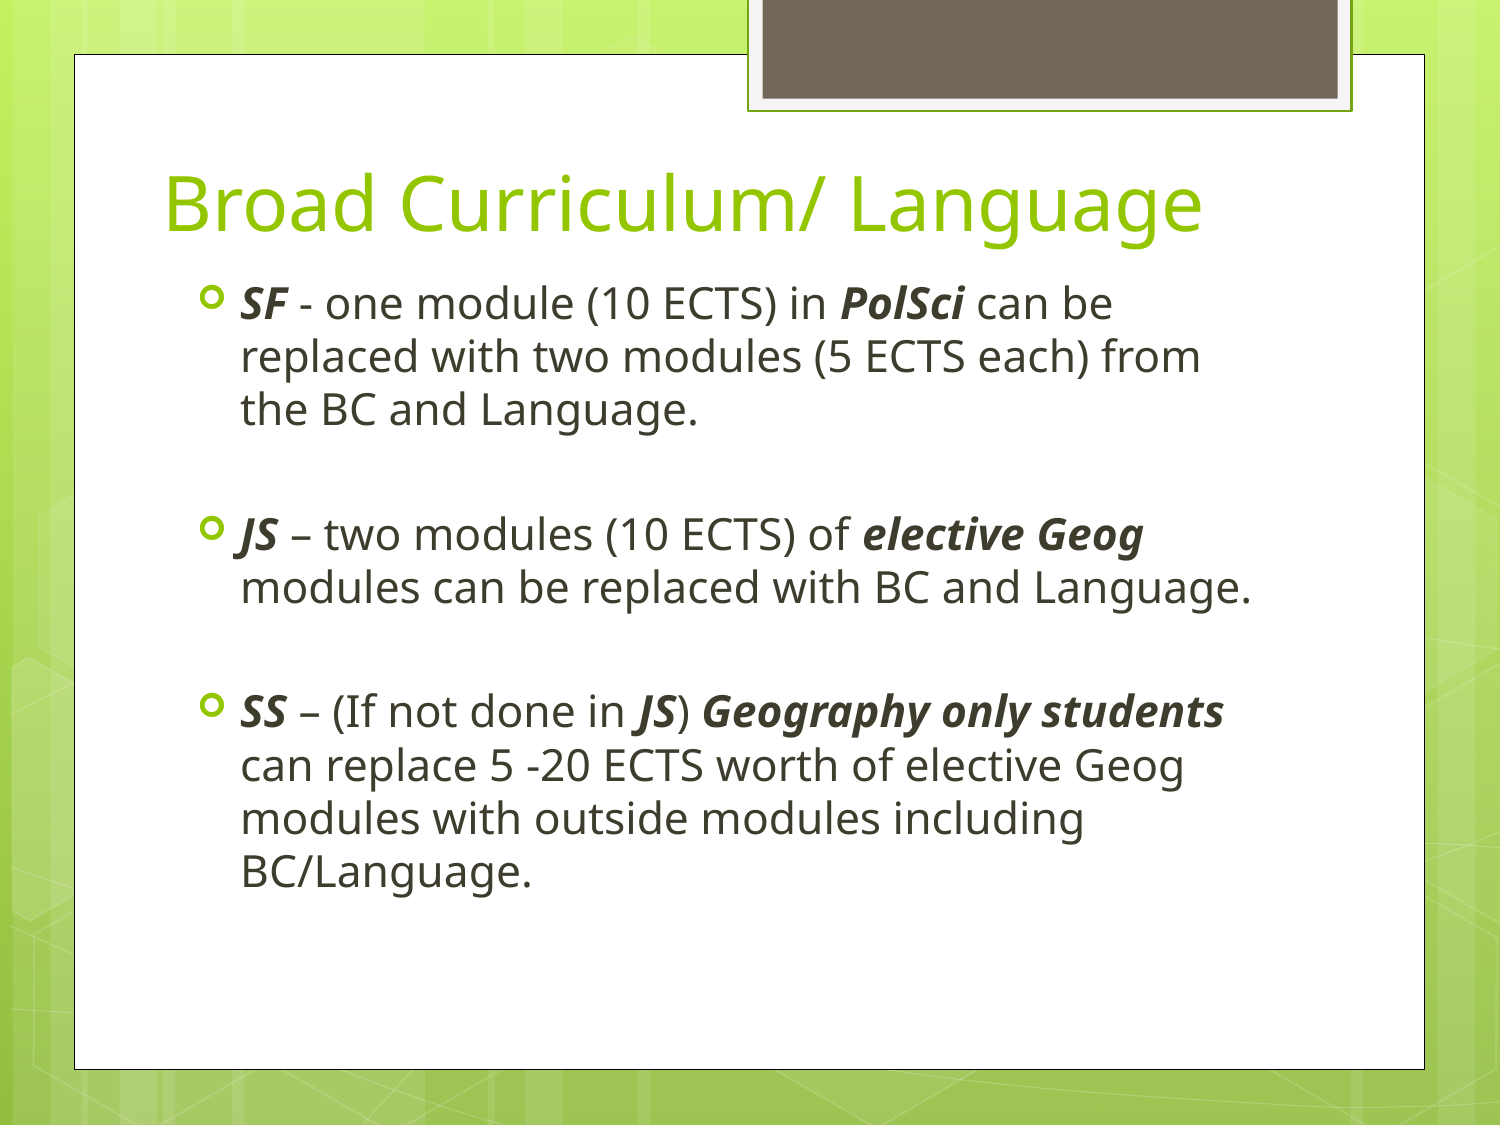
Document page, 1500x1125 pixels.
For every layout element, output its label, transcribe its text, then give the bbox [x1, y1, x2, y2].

list SF - one module (10 ECTS) in PolSci can be replaced with two modules (5 ECTS each) from the BC and Language. JS – two modules (10 ECTS) of elective Geog modules can be replaced with BC and Language. SS – (If not done in JS) Geography only students can replace 5 -20 ECTS worth of elective Geog modules with outside modules including BC/Language. [171, 267, 1283, 957]
title Broad Curriculum/ Language [147, 66, 1300, 254]
